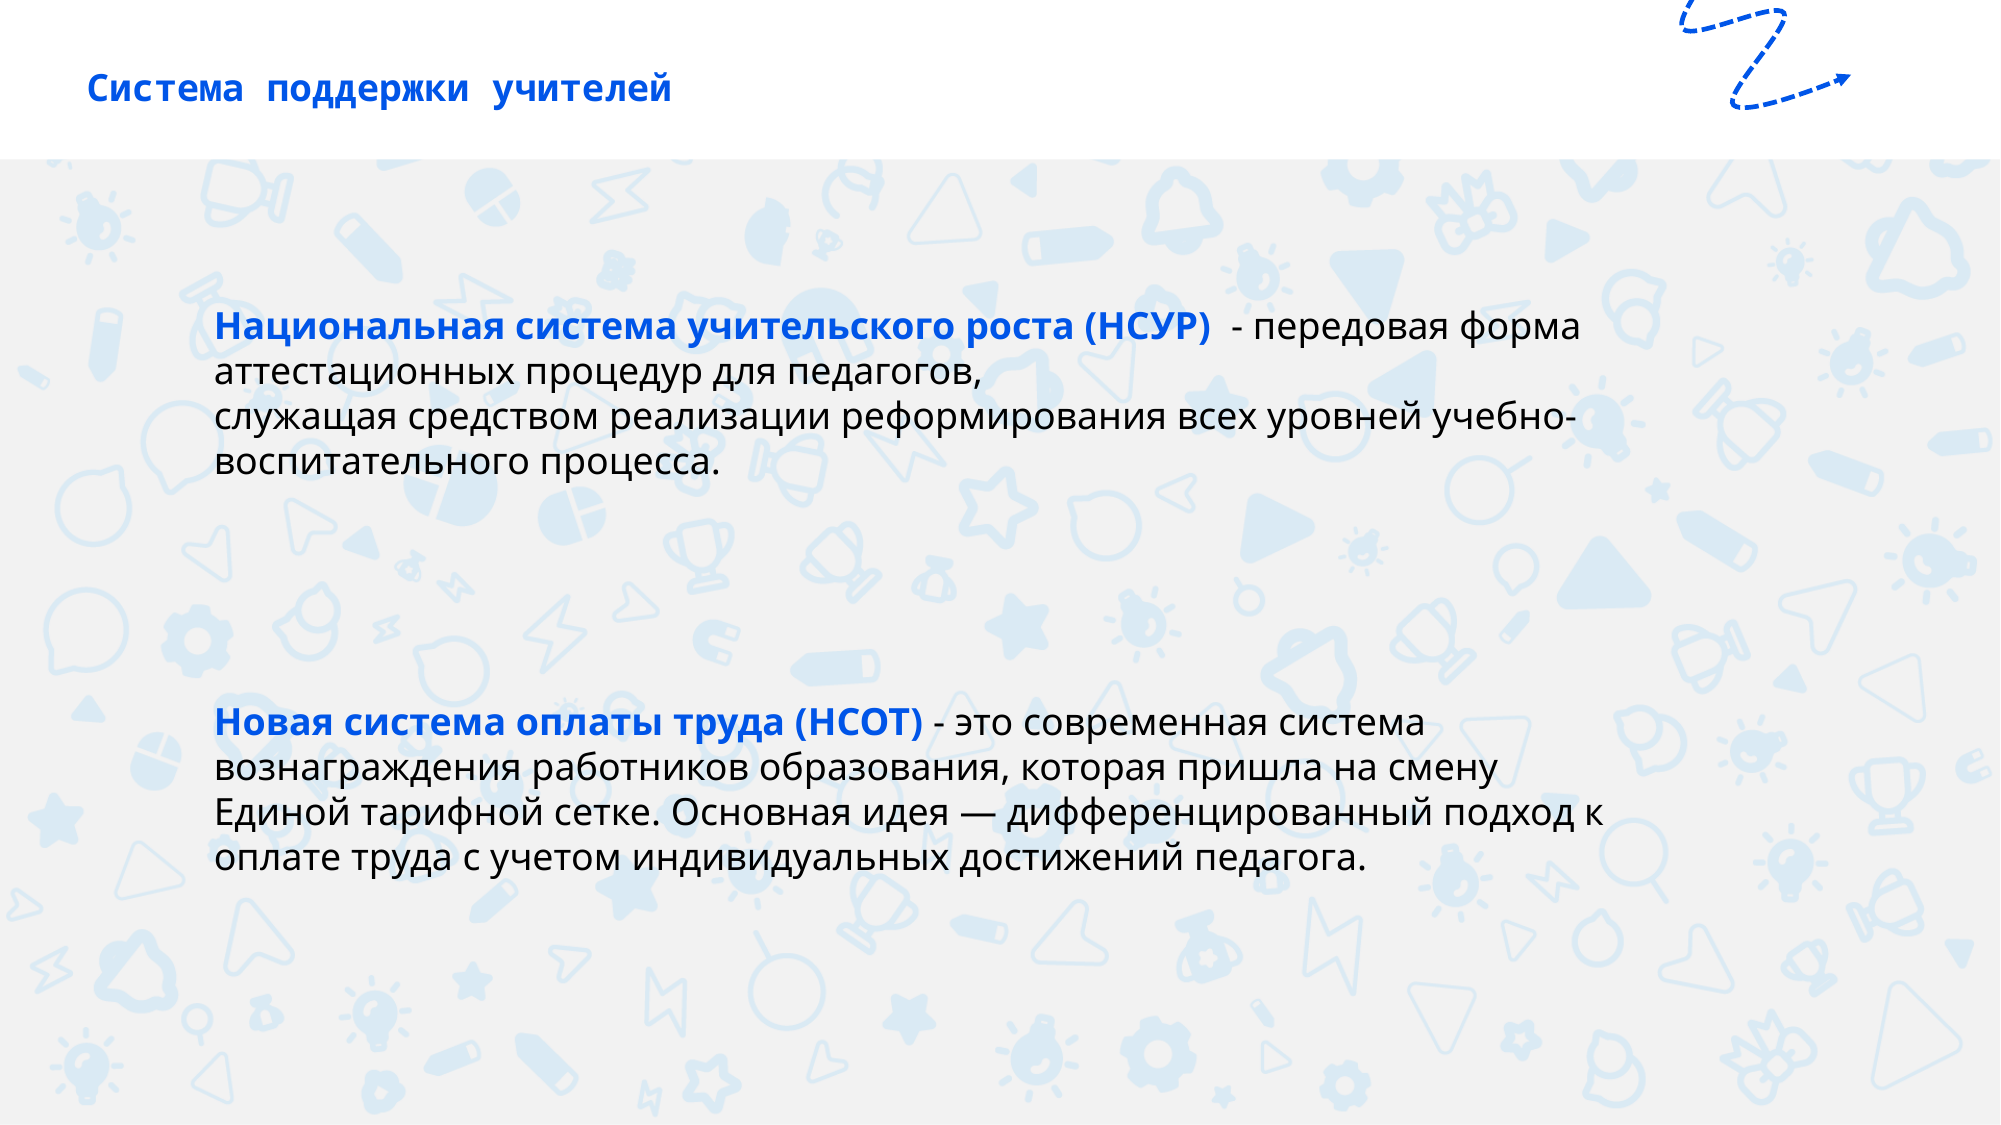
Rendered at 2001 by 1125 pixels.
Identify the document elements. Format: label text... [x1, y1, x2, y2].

text_box Национальная система учительского роста (НСУР) - передовая форма аттестационных процедур для педагогов, служащая средством реализации реформирования всех уровней учебно-воспитательного процесса. [199, 294, 1688, 534]
picture [0, 0, 2001, 1125]
text_box Новая система оплаты труда (НСОТ) - это современная система вознаграждения работников образования, которая пришла на смену Единой тарифной сетке. Основная идея — дифференцированный подход к оплате труда с учетом индивидуальных достижений педагога. [199, 690, 1636, 886]
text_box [0, 0, 2000, 160]
